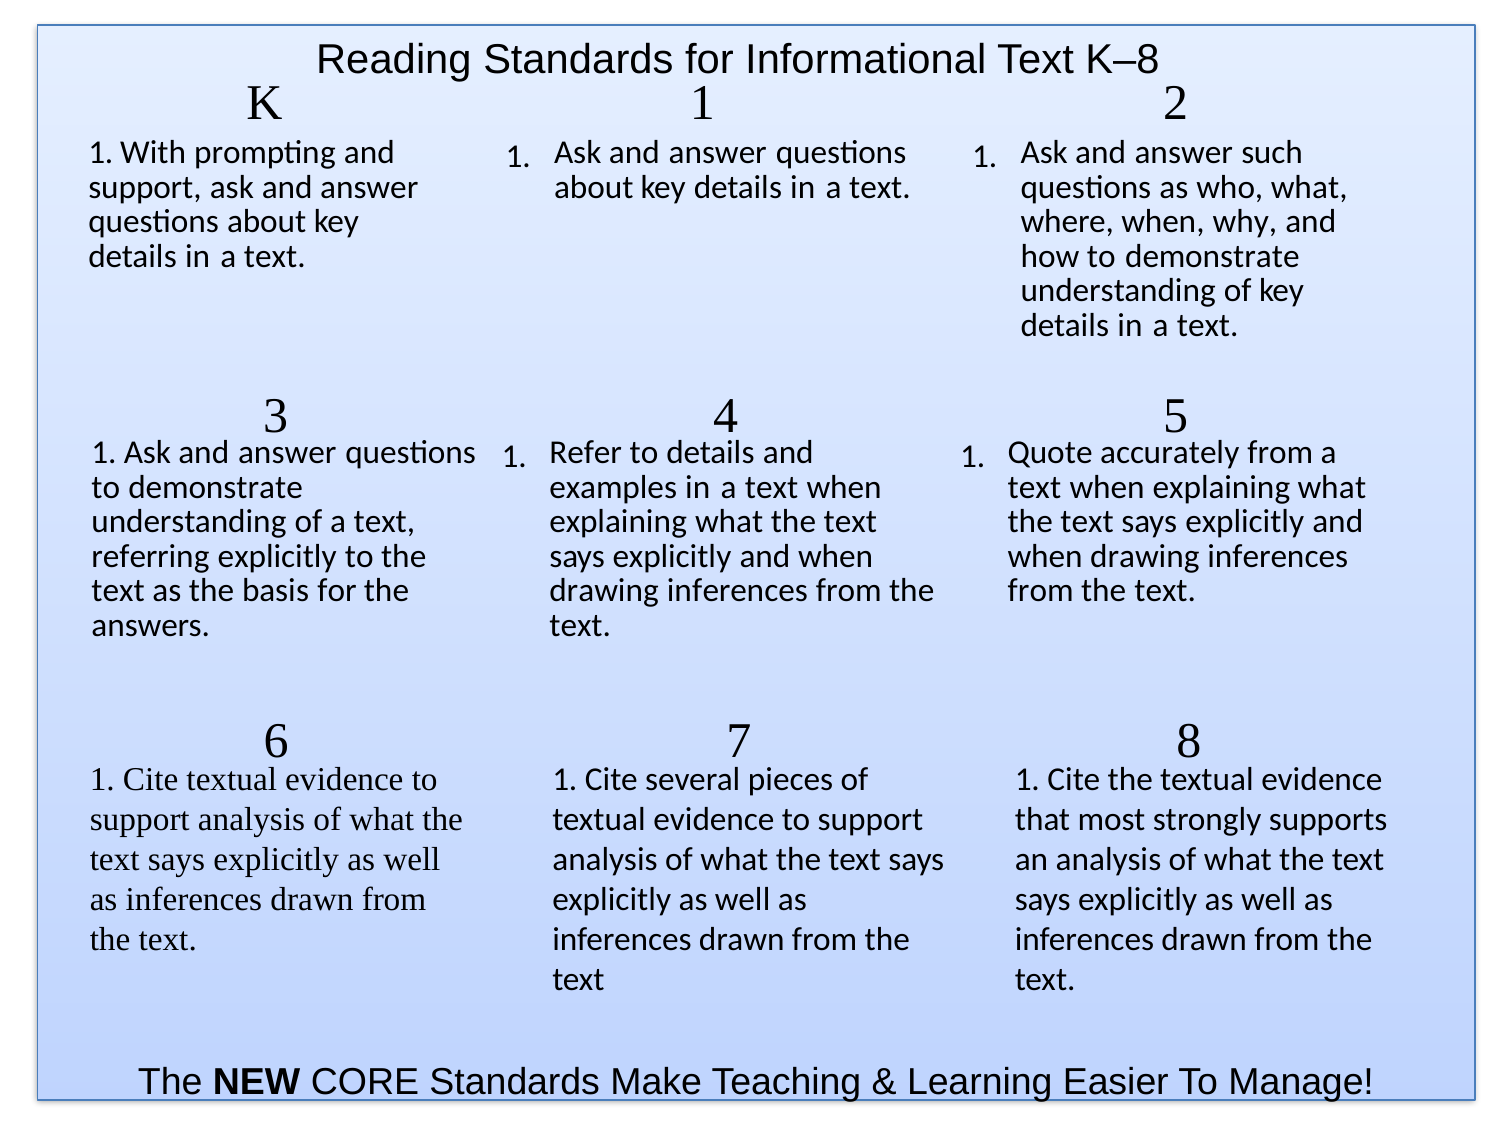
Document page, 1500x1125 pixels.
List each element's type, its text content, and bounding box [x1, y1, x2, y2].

text_box 7 [711, 699, 766, 775]
text_box The NEW CORE Standards Make Teaching & Learning Easier To Manage! [49, 1049, 1463, 1110]
text_box 4 [698, 374, 753, 450]
text_box 1. Cite several pieces of textual evidence to support analysis of what the text says explicitly as well as inferences drawn from the text [537, 749, 963, 1005]
text_box 1. Cite the textual evidence that most strongly supports an analysis of what the text says explicitly as well as inferences drawn from the text. [999, 749, 1413, 1005]
text_box K [231, 62, 298, 138]
table_header 1. [490, 437, 533, 675]
table_header 1. [491, 137, 541, 387]
text_box Reading Standards for Informational Text K–8 [74, 24, 1413, 90]
text_box 6 [248, 699, 304, 775]
table_header Ask and answer such questions as who, what, where, when, why, and how to demonstrate understanding of key details in a text. [1007, 137, 1428, 387]
text_box 8 [1161, 699, 1216, 775]
text_box 3 [248, 374, 303, 450]
table_header Ask and answer questions about key details in a text. [541, 137, 961, 387]
table_header Quote accurately from a text when explaining what the text says explicitly and when drawing inferences from the text. [991, 437, 1407, 675]
table_header 1. Ask and answer questions to demonstrate understanding of a text, referring explicitly to the text as the basis for the answers. [75, 437, 490, 675]
table_header Refer to details and examples in a text when explaining what the text says explicitly and when drawing inferences from the text. [533, 437, 949, 675]
text_box 5 [1148, 374, 1203, 450]
text_box 1 [675, 62, 739, 138]
text_box 2 [1148, 62, 1203, 138]
text_box [37, 24, 1476, 1101]
table_header 1. [961, 137, 1007, 387]
table_header 1. With prompting and support, ask and answer questions about key details in a text. [75, 137, 491, 387]
text_box 1. Cite textual evidence to support analysis of what the text says explicitly as well as inferences drawn from the text. [75, 749, 488, 965]
table_header 1. [949, 437, 991, 675]
